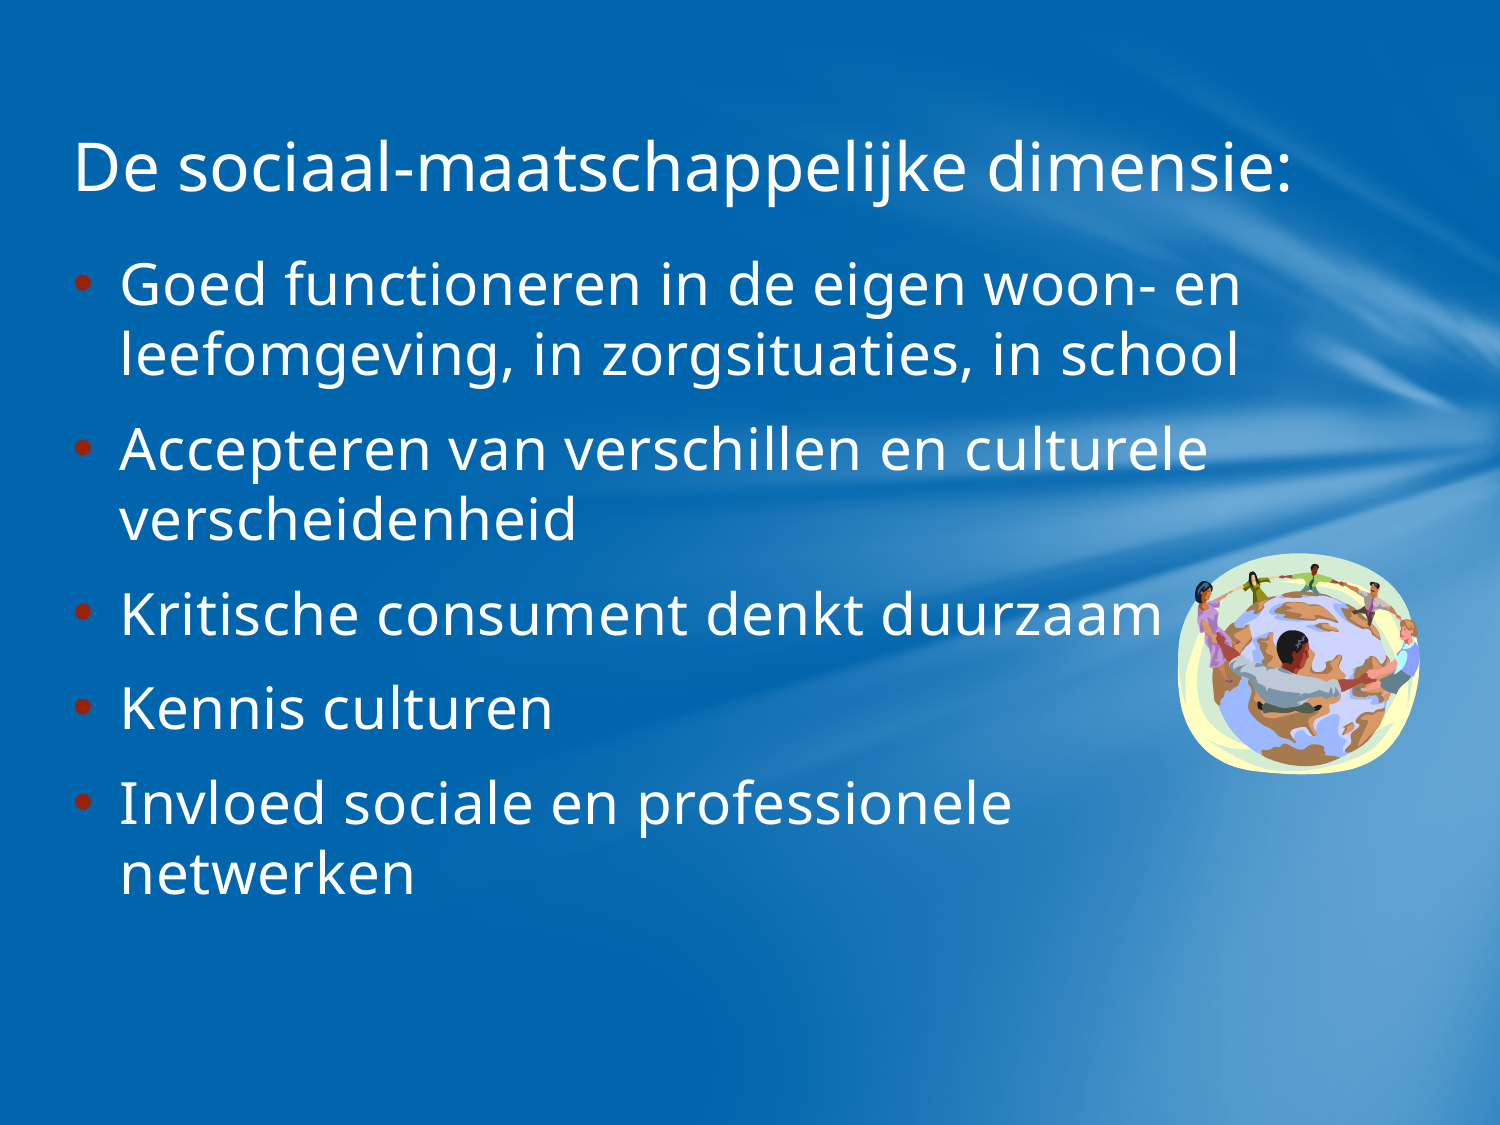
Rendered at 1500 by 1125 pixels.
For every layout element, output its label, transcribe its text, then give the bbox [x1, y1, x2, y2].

title De sociaal-maatschappelijke dimensie: [57, 37, 1318, 213]
list Goed functioneren in de eigen woon- en leefomgeving, in zorgsituaties, in school Accepteren van verschillen en culturele verscheidenheid Kritische consument denkt duurzaam Kennis culturen Invloed sociale en professionele netwerken [57, 239, 1318, 1015]
picture [1174, 550, 1423, 778]
